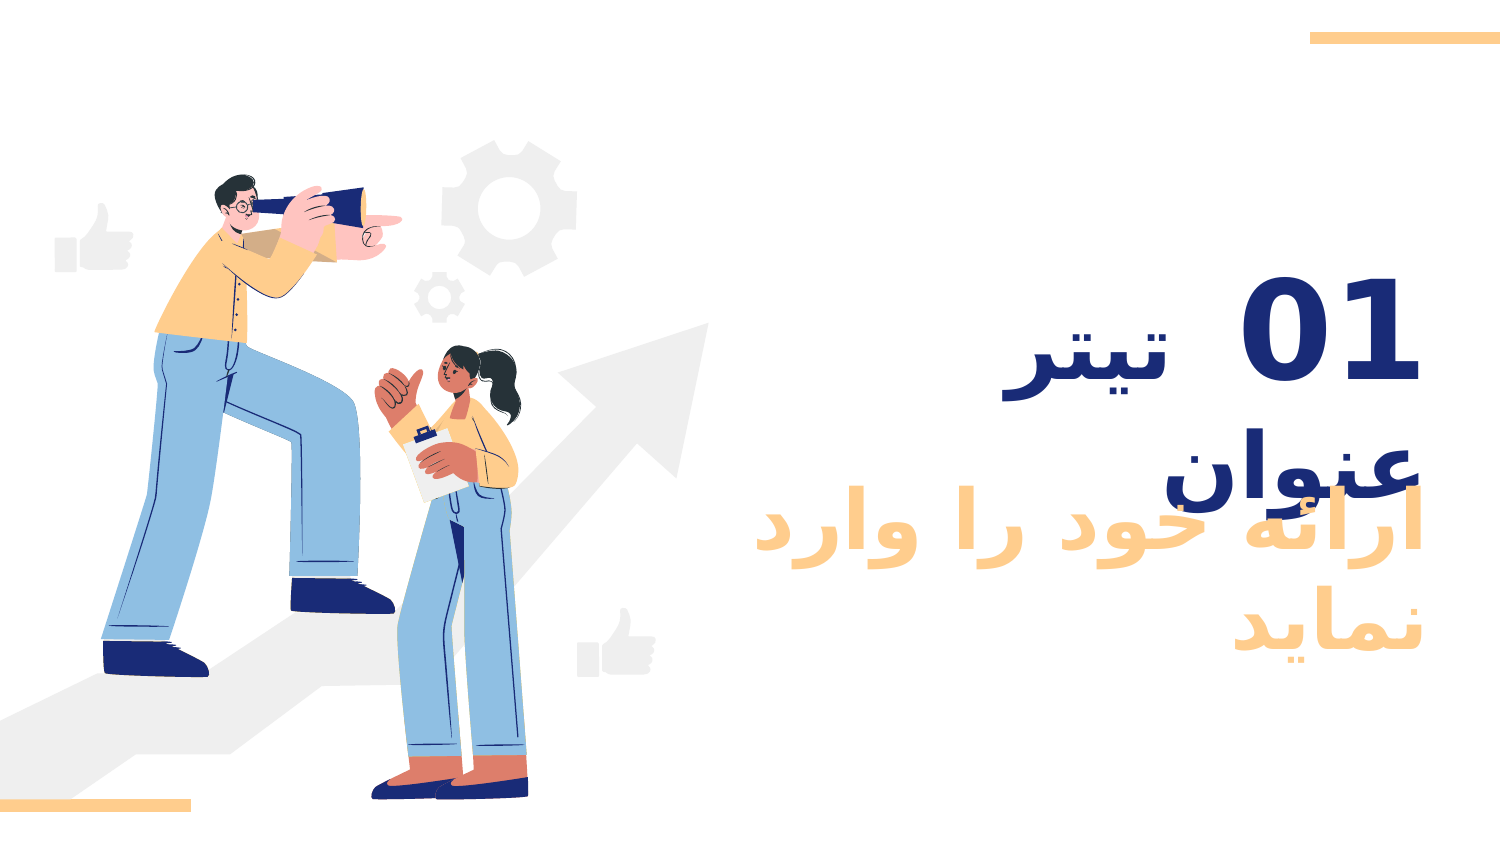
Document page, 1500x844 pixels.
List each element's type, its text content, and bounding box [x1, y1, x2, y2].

text_box ارائه خود را وارد نماید [714, 459, 1444, 674]
text_box 01 تیتر عنوان [871, 234, 1444, 459]
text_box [0, 139, 709, 800]
